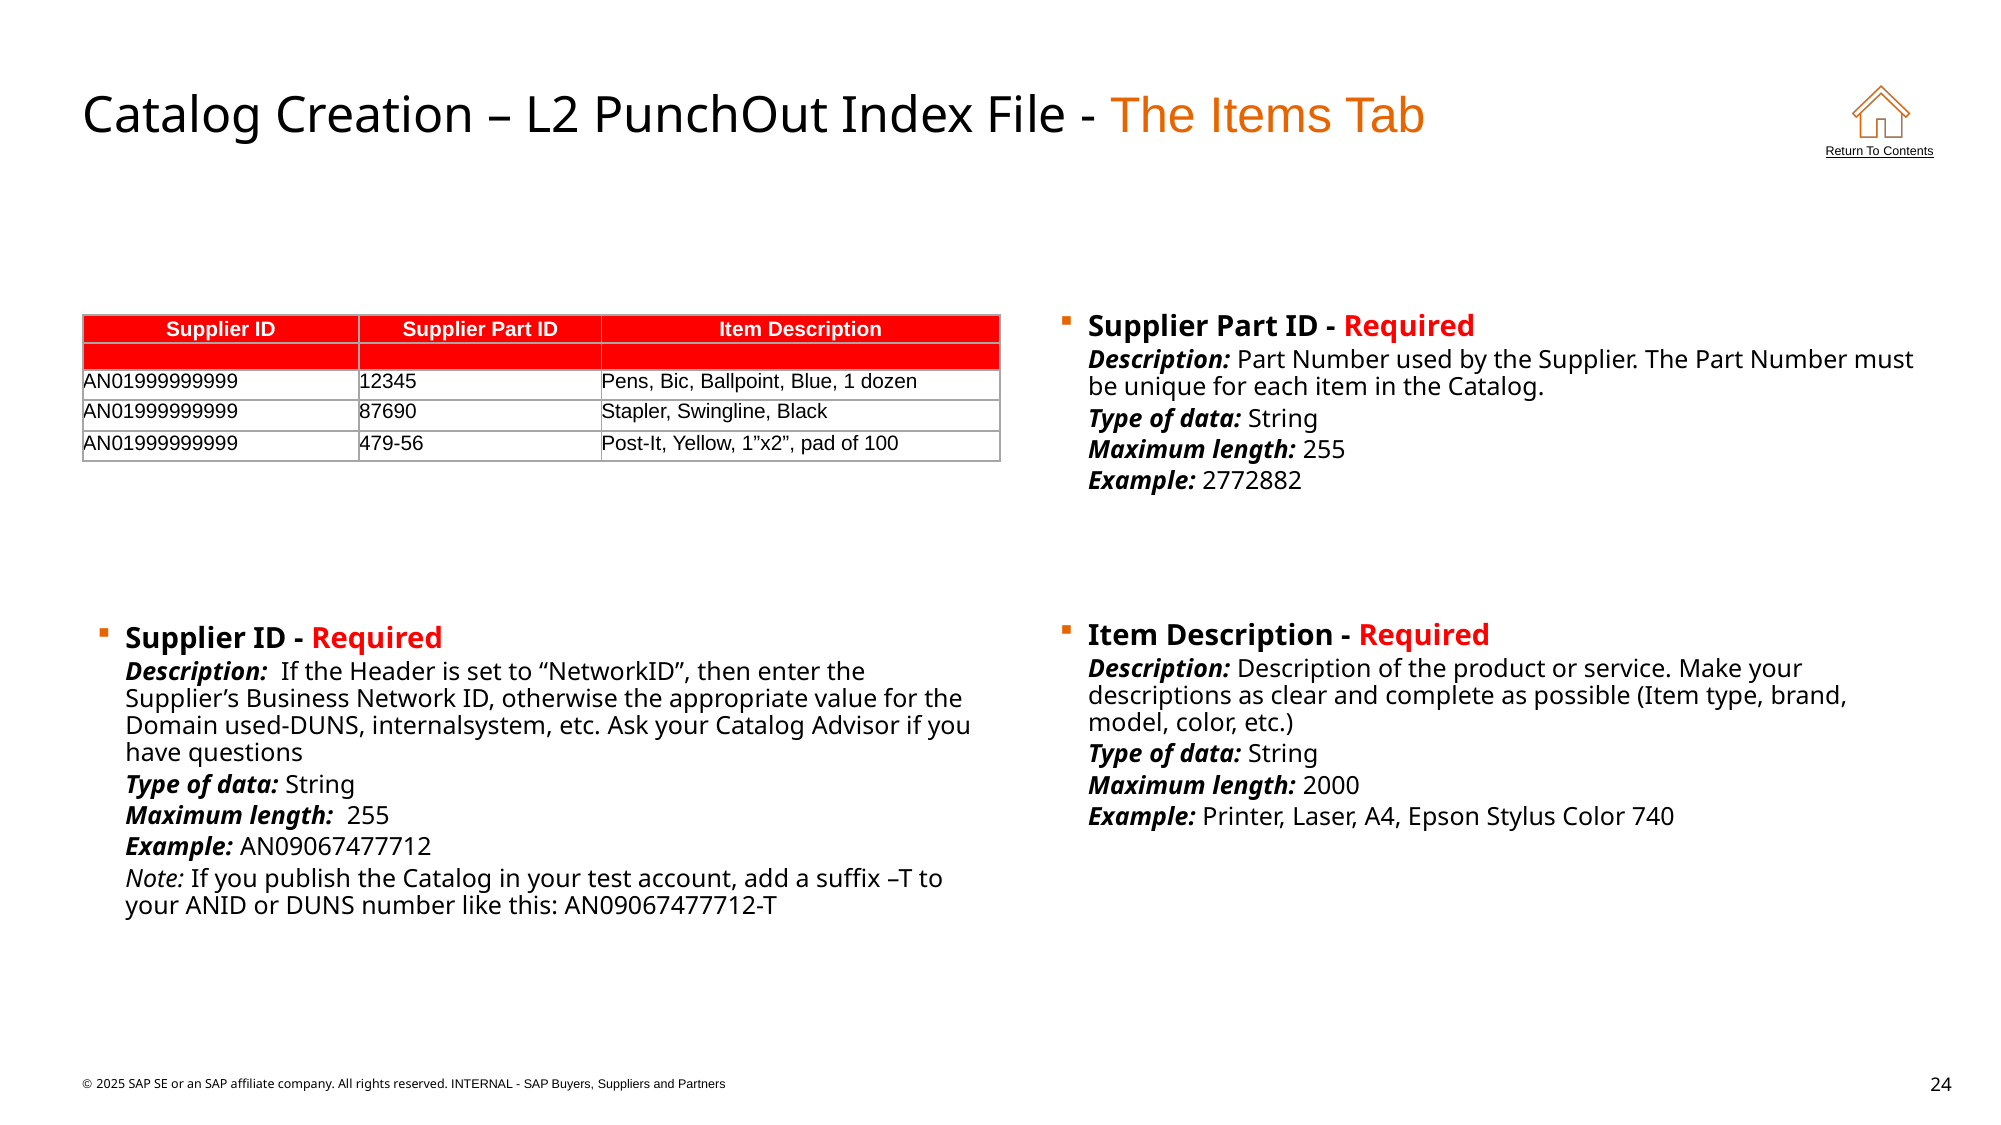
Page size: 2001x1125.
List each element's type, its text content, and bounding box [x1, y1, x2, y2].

title Catalog Creation – L2 PunchOut Index File - The Items Tab [82, 82, 1810, 144]
table_header Supplier Part ID [360, 316, 601, 342]
table_cell 12345 [360, 371, 601, 399]
table_cell 87690 [360, 401, 601, 430]
table_header Item Description [602, 316, 999, 342]
picture [1847, 76, 1915, 145]
text_box Supplier ID - Required Description: If the Header is set to “NetworkID”, then enter the Supplier’s Business Network ID, otherwise the appropriate value for the Domain used-DUNS, internalsystem, etc. Ask your Catalog Advisor if you have questions Type of data: String Maximum length: 255 Example: AN09067477712 Note: If you publish the Catalog in your test account, add a suffix –T to your ANID or DUNS number like this: AN09067477712-T [82, 619, 1001, 927]
table_cell AN01999999999 [84, 401, 358, 430]
table_cell Post-It, Yellow, 1”x2”, pad of 100 [602, 432, 999, 460]
text_box Supplier Part ID - Required Description: Part Number used by the Supplier. The Part Number must be unique for each item in the Catalog. Type of data: String Maximum length: 255 Example: 2772882 Item Description - Required Description: Description of the product or service. Make your descriptions as clear and complete as possible (Item type, brand, model, color, etc.) Type of data: String Maximum length: 2000 Example: Printer, Laser, A4, Epson Stylus Color 740 [1059, 315, 1918, 883]
table_cell Stapler, Swingline, Black [602, 401, 999, 430]
table_cell [84, 344, 358, 369]
table_cell Pens, Bic, Ballpoint, Blue, 1 dozen [602, 371, 999, 399]
table_cell AN01999999999 [84, 432, 358, 460]
table_cell [360, 344, 601, 369]
table_cell [602, 344, 999, 369]
table_header Supplier ID [84, 316, 358, 342]
table_cell 479-56 [360, 432, 601, 460]
table_cell AN01999999999 [84, 371, 358, 399]
